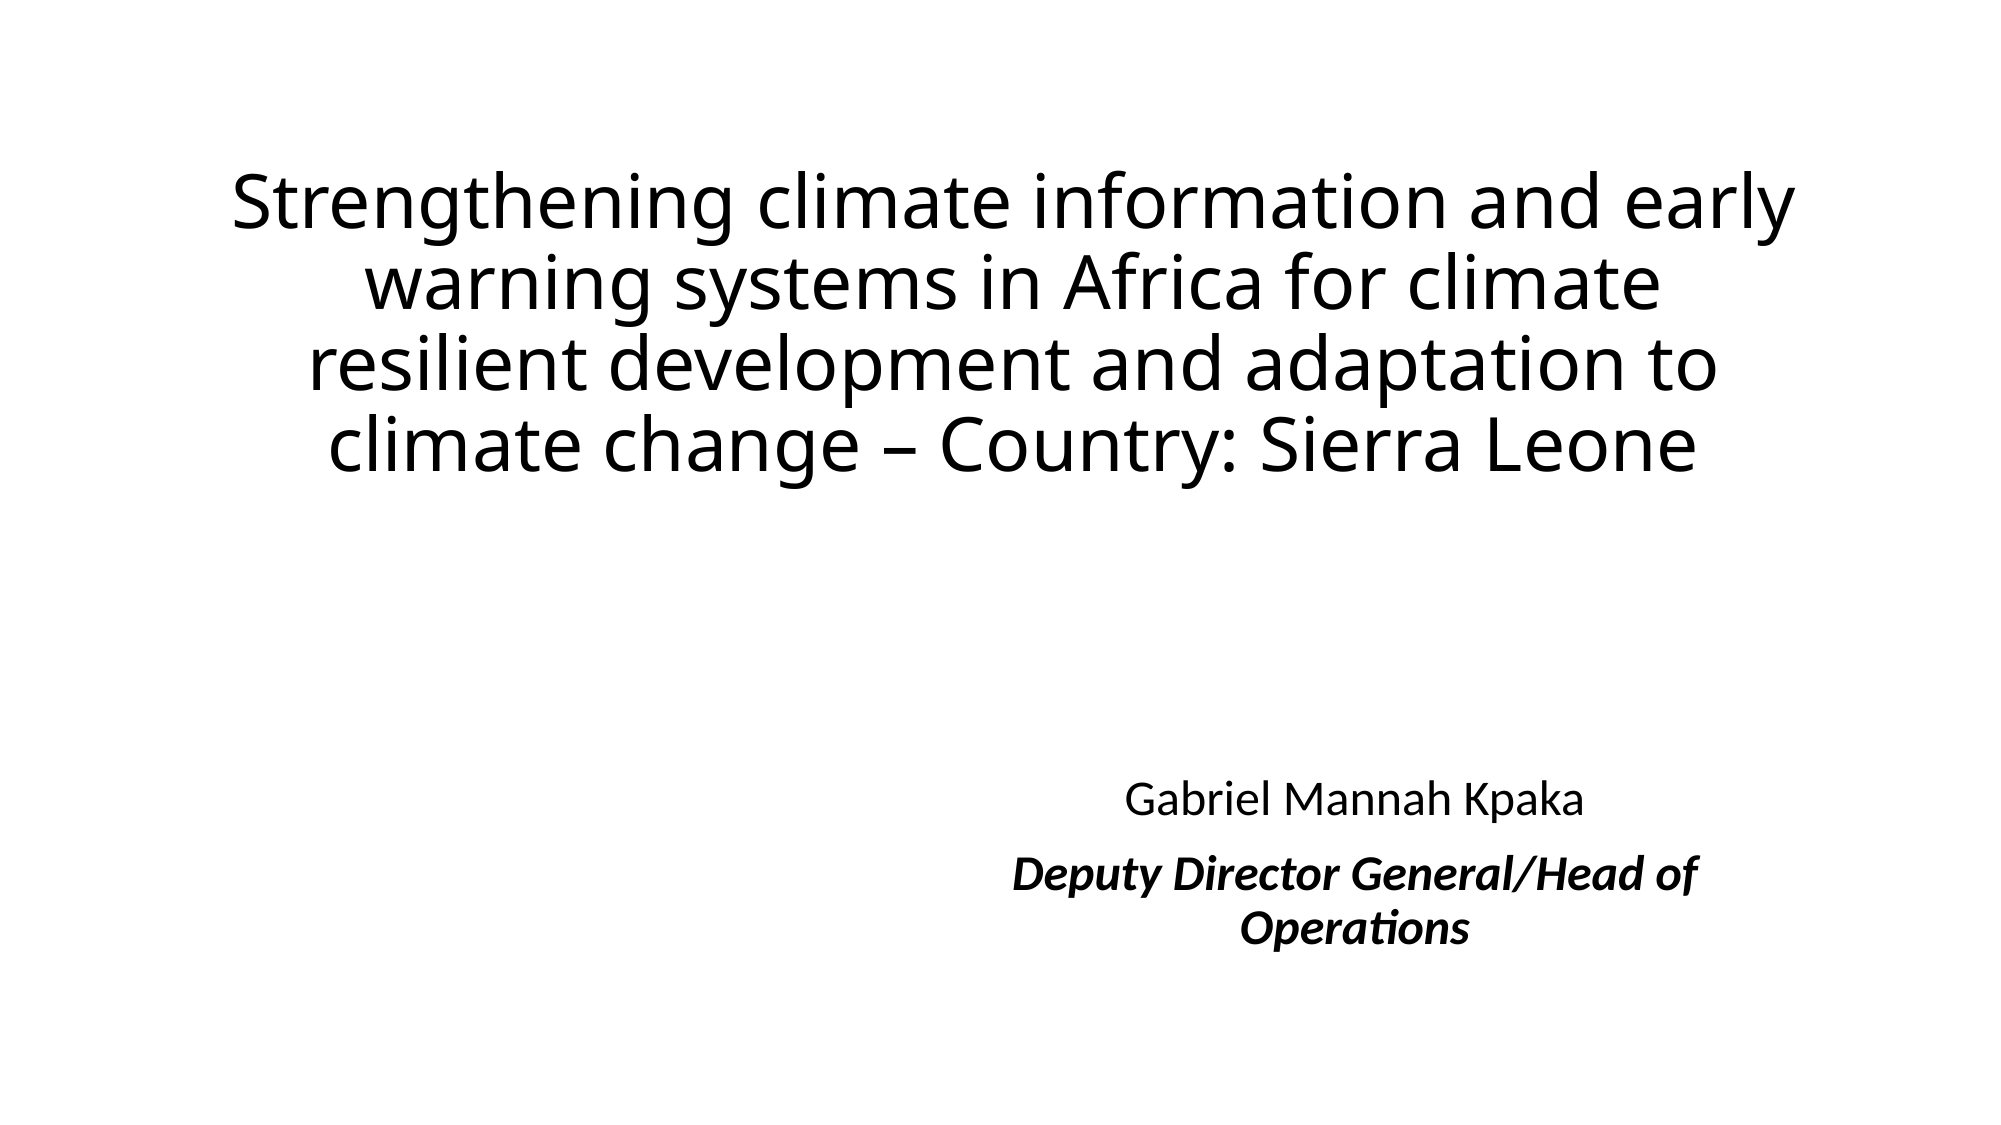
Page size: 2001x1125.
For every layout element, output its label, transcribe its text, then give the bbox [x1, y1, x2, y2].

subtitle Gabriel Mannah Kpaka Deputy Director General/Head of Operations [931, 764, 1779, 1037]
title Strengthening climate information and early warning systems in Africa for climate resilient development and adaptation to climate change – Country: Sierra Leone [205, 103, 1823, 496]
